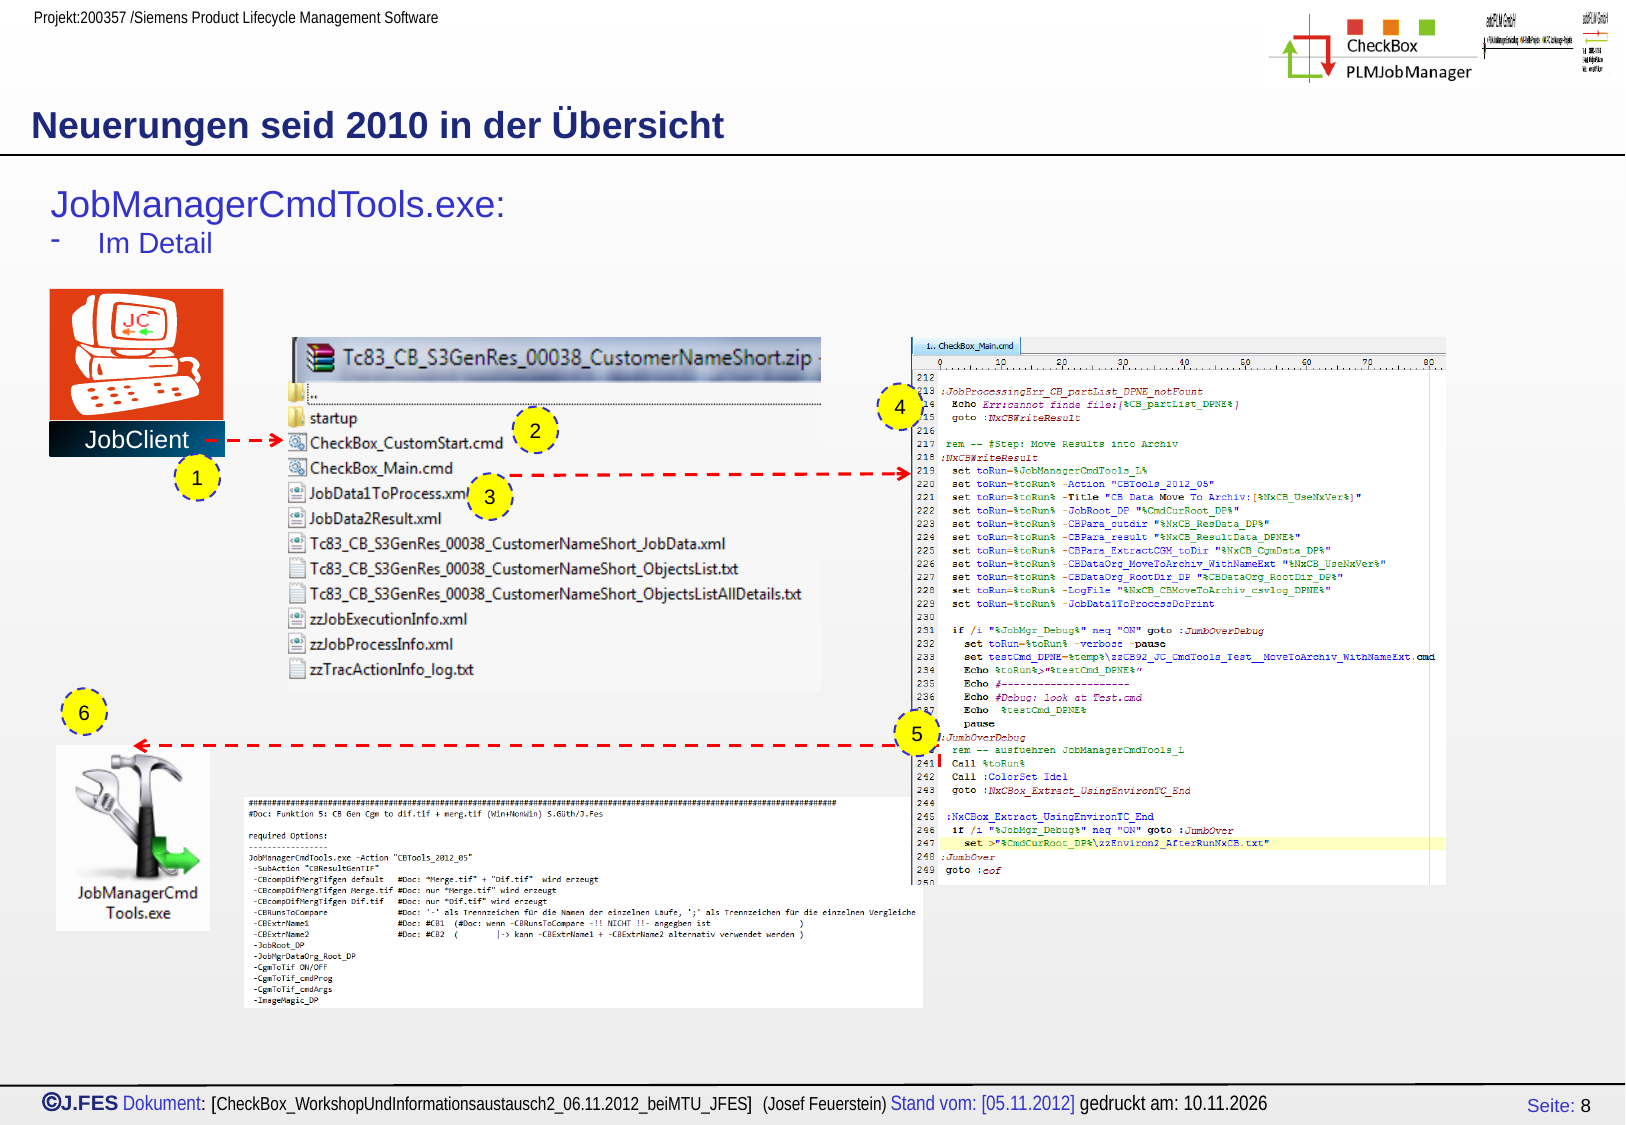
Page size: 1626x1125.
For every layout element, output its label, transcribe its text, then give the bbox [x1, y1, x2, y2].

title Neuerungen seid 2010 in der Übersicht [30, 73, 1600, 148]
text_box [49, 288, 1446, 1008]
text_box JobManagerCmdTools.exe: Im Detail [35, 172, 1515, 267]
picture [1263, 10, 1482, 73]
